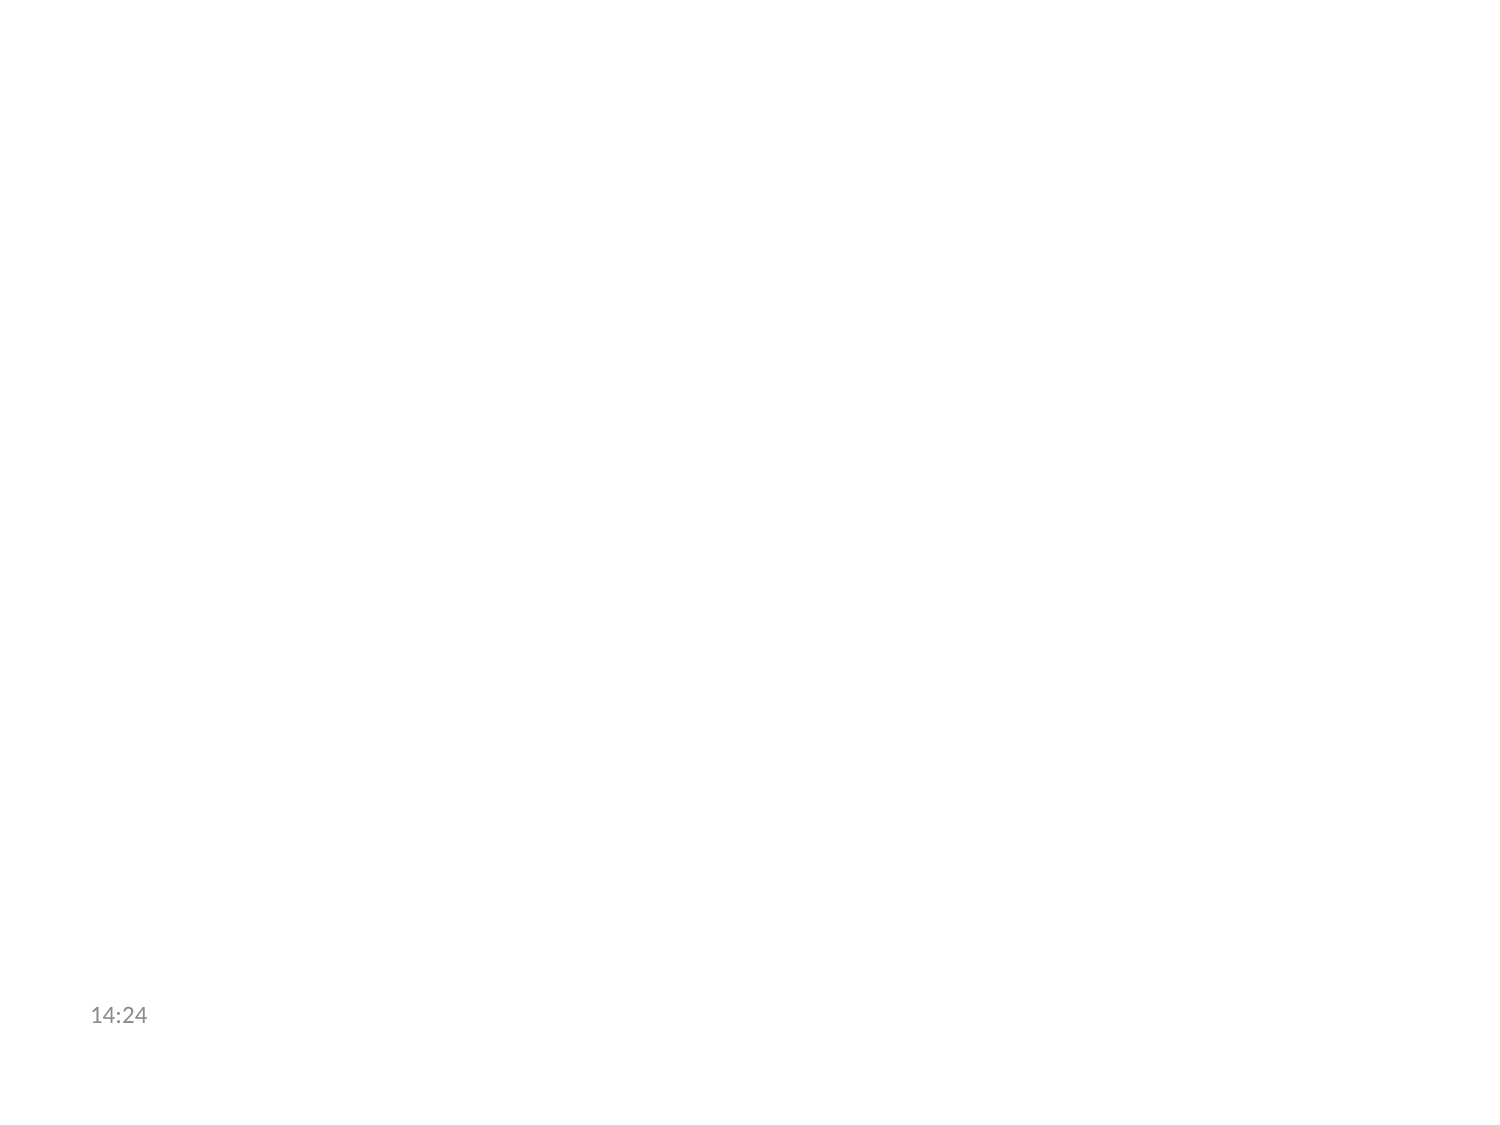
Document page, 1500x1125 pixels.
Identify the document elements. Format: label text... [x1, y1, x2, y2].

text_box 15:35 [75, 983, 425, 1044]
